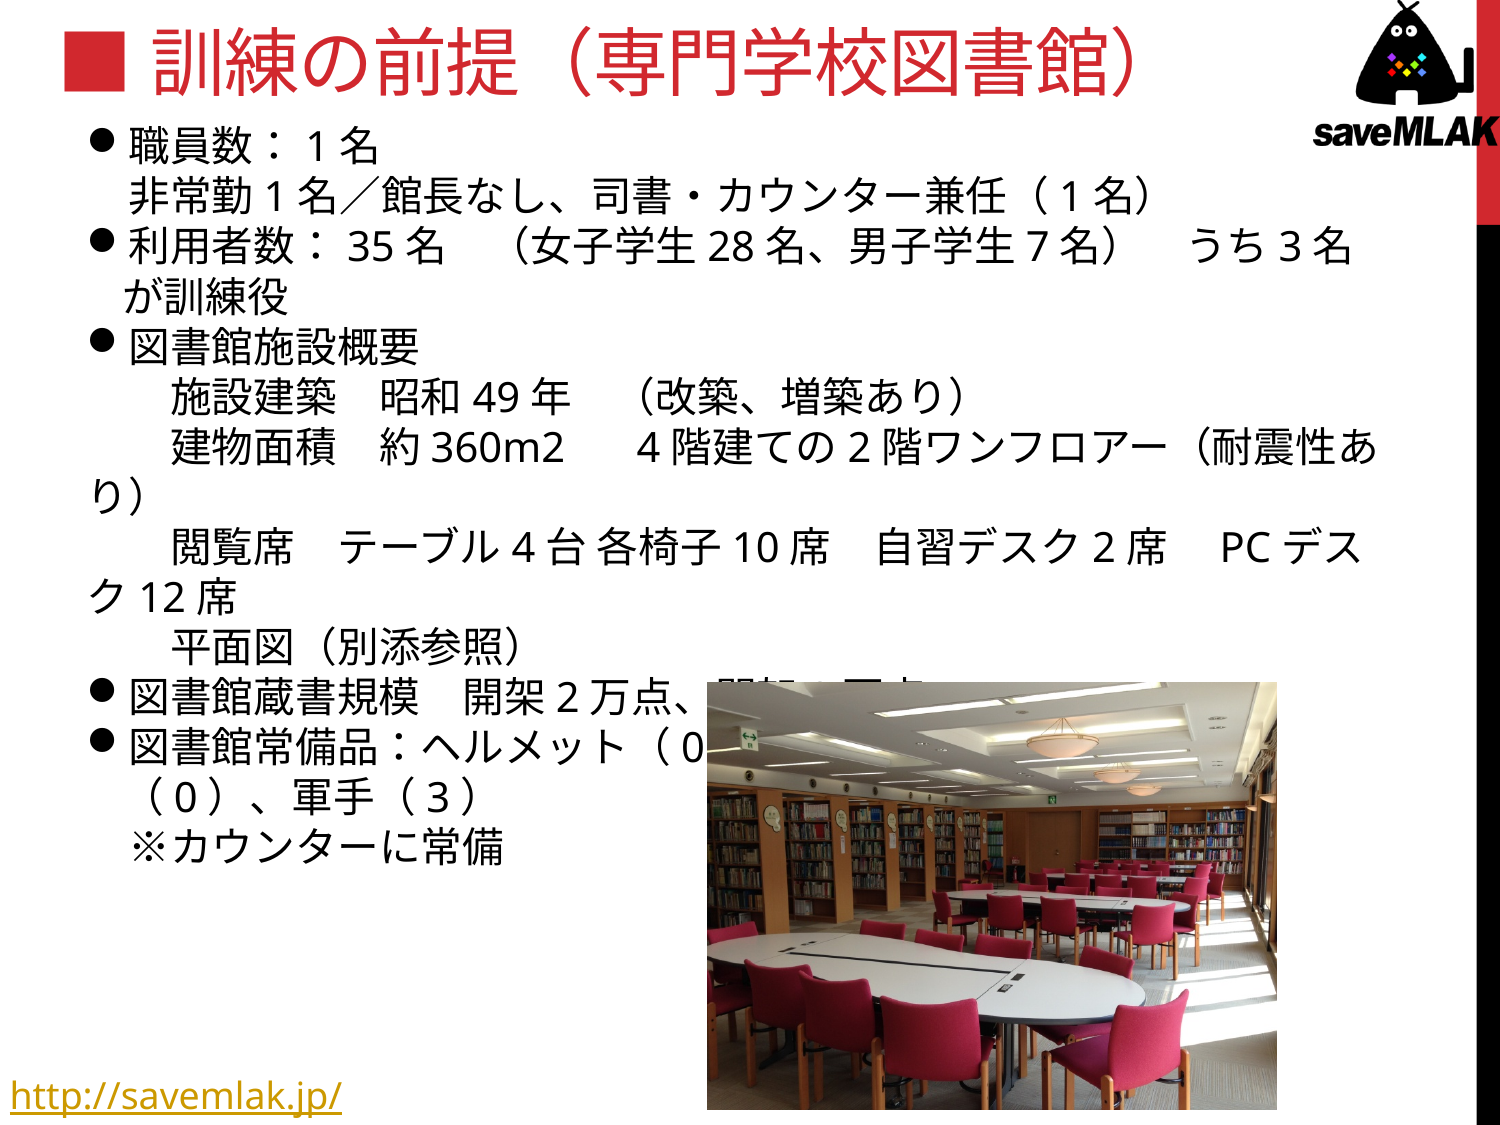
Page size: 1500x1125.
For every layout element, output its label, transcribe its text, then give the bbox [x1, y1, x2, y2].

picture [1313, 0, 1500, 146]
text_box http://savemlak.jp/ [0, 1064, 358, 1125]
title ■訓練の前提（専門学校図書館） [42, 40, 1281, 114]
text_box 職員数：1名 非常勤1名／館長なし、司書・カウンター兼任（1名） 利用者数：35名 （女子学生28名、男子学生7名） うち3名が訓練役 図書館施設概要 施設建築 昭和49年 （改築、増築あり） 建物面積 約360m2 4階建ての2階ワンフロアー（耐震性あり） 閲覧席 テーブル4台 各椅子10席 自習デスク2席 PCデスク12席 平面図（別添参照） 図書館蔵書規模 開架2万点、閉架2百点 図書館常備品：ヘルメット（0）、懐中電灯（0）、救急箱（0）、軍手（3） ※カウンターに常備 [71, 112, 1407, 878]
picture [706, 682, 1277, 1110]
